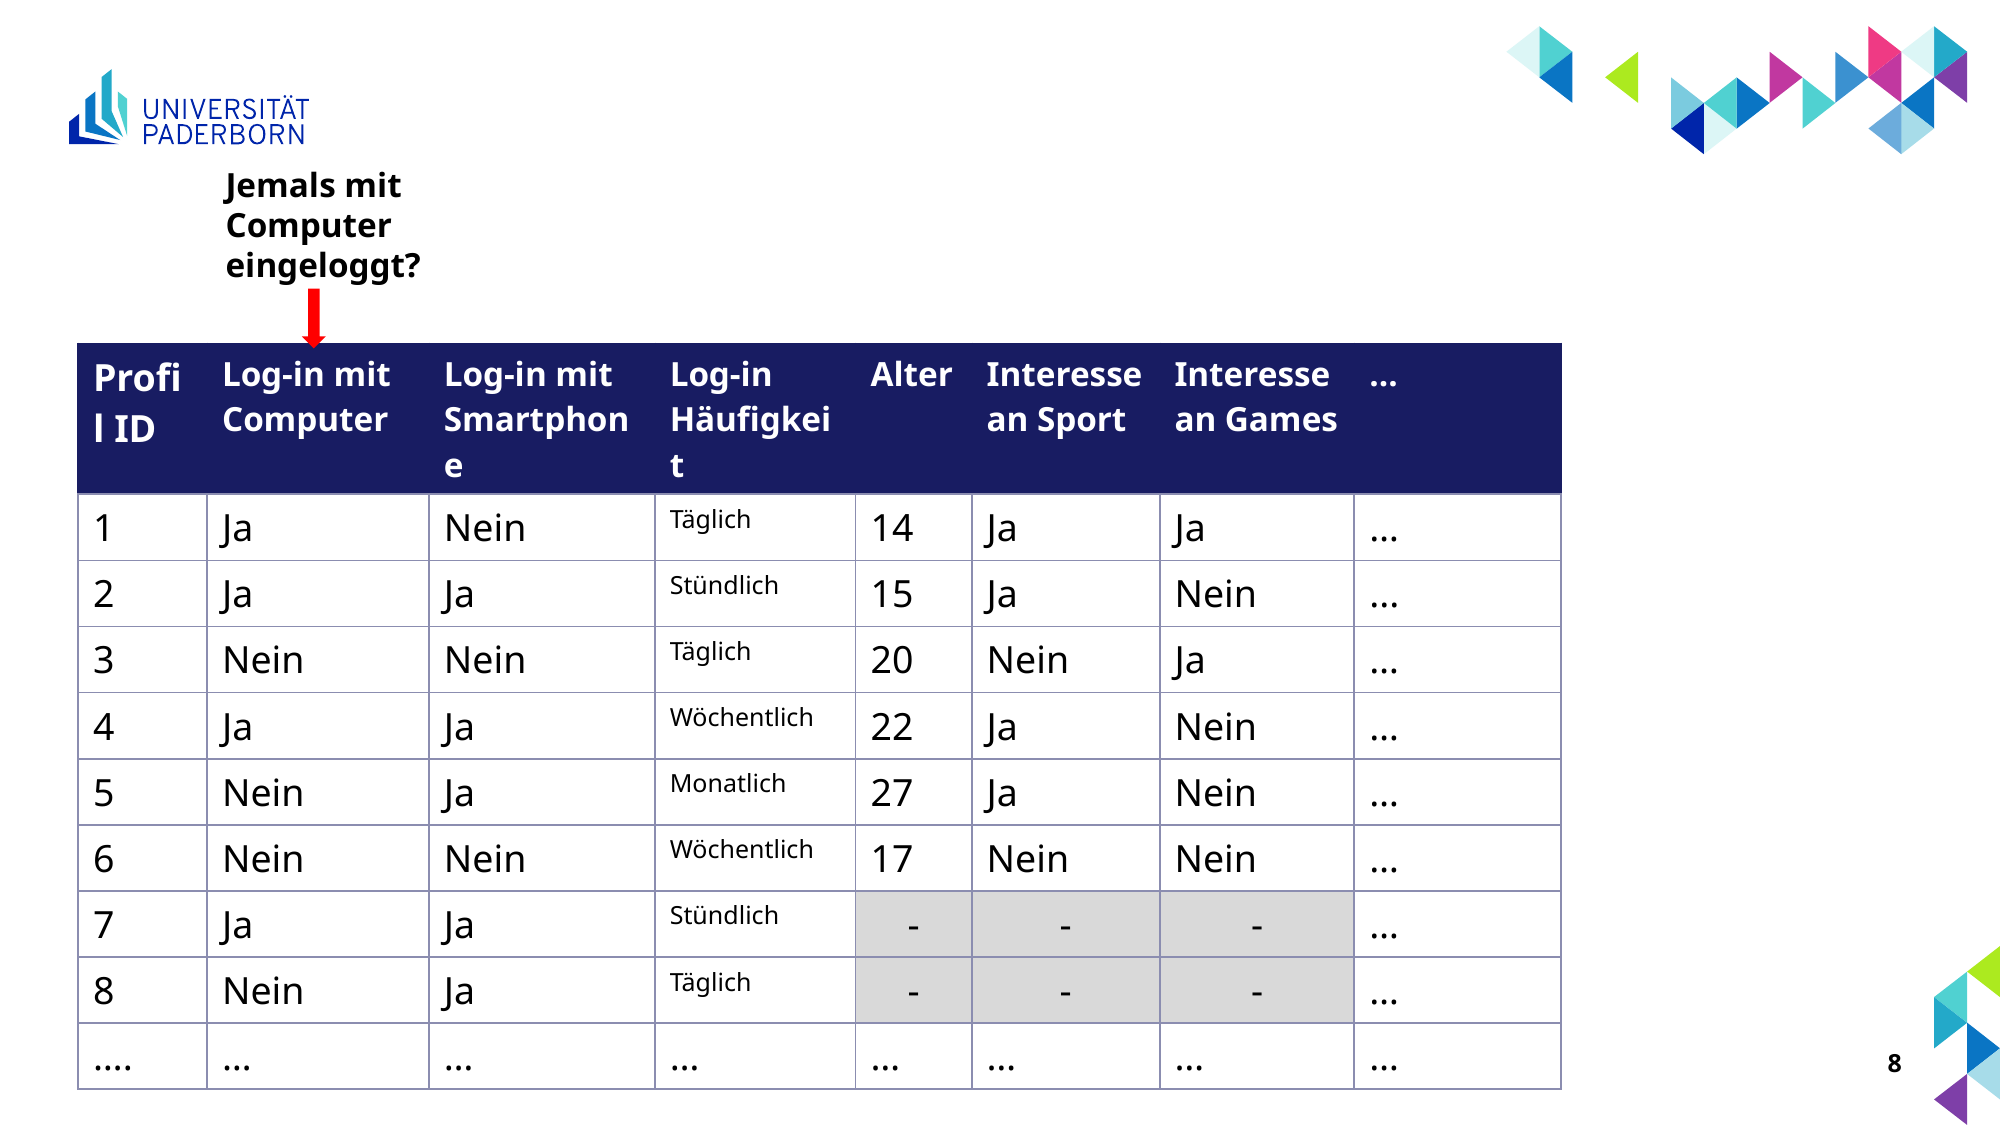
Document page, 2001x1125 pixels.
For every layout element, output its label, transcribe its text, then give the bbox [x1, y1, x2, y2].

table_cell - [1161, 958, 1353, 1022]
table_cell Wöchentlich [656, 693, 855, 758]
table_cell … [1355, 826, 1560, 890]
table_cell 5 [79, 760, 206, 824]
table_header … [1355, 344, 1560, 493]
table_cell … [856, 1024, 971, 1088]
table_cell 2 [79, 561, 206, 626]
table_cell Ja [208, 561, 428, 626]
table_header Log-in mit Smartphone [430, 344, 654, 493]
table_cell 17 [856, 826, 971, 890]
table_header Interesse an Sport [973, 344, 1159, 493]
table_cell Monatlich [656, 760, 855, 824]
table_cell Ja [973, 495, 1159, 560]
table_cell 4 [79, 693, 206, 758]
table_cell … [1355, 892, 1560, 956]
table_cell Stündlich [656, 892, 855, 956]
table_cell Täglich [656, 958, 855, 1022]
table_cell … [1161, 1024, 1353, 1088]
table_cell Ja [973, 760, 1159, 824]
table_cell … [1355, 627, 1560, 692]
table_header Profil ID [79, 344, 206, 493]
table_cell - [1161, 892, 1353, 956]
table_cell Ja [1161, 495, 1353, 560]
text_box Jemals mit Computer eingeloggt? [210, 156, 436, 292]
table_cell - [856, 958, 971, 1022]
table_cell 1 [79, 495, 206, 560]
table_header Log-in mit Computer [208, 344, 428, 493]
table_cell 3 [79, 627, 206, 692]
table_cell Nein [973, 826, 1159, 890]
table_cell - [973, 958, 1159, 1022]
table_header Log-in Häufigkeit [656, 344, 855, 493]
table_cell Ja [973, 561, 1159, 626]
table_cell Nein [208, 958, 428, 1022]
table_cell Ja [430, 693, 654, 758]
table_cell Ja [430, 958, 654, 1022]
table_cell ... [1355, 561, 1560, 626]
table_cell … [1355, 1024, 1560, 1088]
table_cell Nein [430, 826, 654, 890]
table_cell Ja [1161, 627, 1353, 692]
table_cell Ja [973, 693, 1159, 758]
table_header Interesse an Games [1161, 344, 1353, 493]
table_cell Ja [430, 760, 654, 824]
table_cell 27 [856, 760, 971, 824]
table_cell Nein [1161, 760, 1353, 824]
table_cell 22 [856, 693, 971, 758]
slide_number 8 [1819, 1052, 1902, 1083]
table_cell - [973, 892, 1159, 956]
table_cell … [1355, 760, 1560, 824]
table_cell Ja [430, 892, 654, 956]
table_cell …. [79, 1024, 206, 1088]
table_cell Nein [973, 627, 1159, 692]
table_cell 14 [856, 495, 971, 560]
table_cell Täglich [656, 495, 855, 560]
table_cell Stündlich [656, 561, 855, 626]
table_cell … [1355, 495, 1560, 560]
table_cell … [1355, 693, 1560, 758]
table_cell … [973, 1024, 1159, 1088]
table_cell Ja [208, 892, 428, 956]
table_cell Nein [208, 627, 428, 692]
table_cell Ja [430, 561, 654, 626]
table_cell … [656, 1024, 855, 1088]
table_cell Ja [208, 693, 428, 758]
table_cell Täglich [656, 627, 855, 692]
table_cell … [208, 1024, 428, 1088]
table_cell Nein [208, 760, 428, 824]
table_cell 15 [856, 561, 971, 626]
table_cell Nein [430, 495, 654, 560]
table_cell - [856, 892, 971, 956]
table_cell 20 [856, 627, 971, 692]
table_cell Ja [208, 495, 428, 560]
table_cell Nein [1161, 693, 1353, 758]
table_cell … [1355, 958, 1560, 1022]
text_box [301, 292, 326, 349]
table_cell Nein [1161, 561, 1353, 626]
table_cell Nein [208, 826, 428, 890]
table_cell 6 [79, 826, 206, 890]
table_cell 7 [79, 892, 206, 956]
table_header Alter [856, 344, 971, 493]
table_cell Wöchentlich [656, 826, 855, 890]
table_cell … [430, 1024, 654, 1088]
table_cell Nein [1161, 826, 1353, 890]
table_cell 8 [79, 958, 206, 1022]
table_cell Nein [430, 627, 654, 692]
